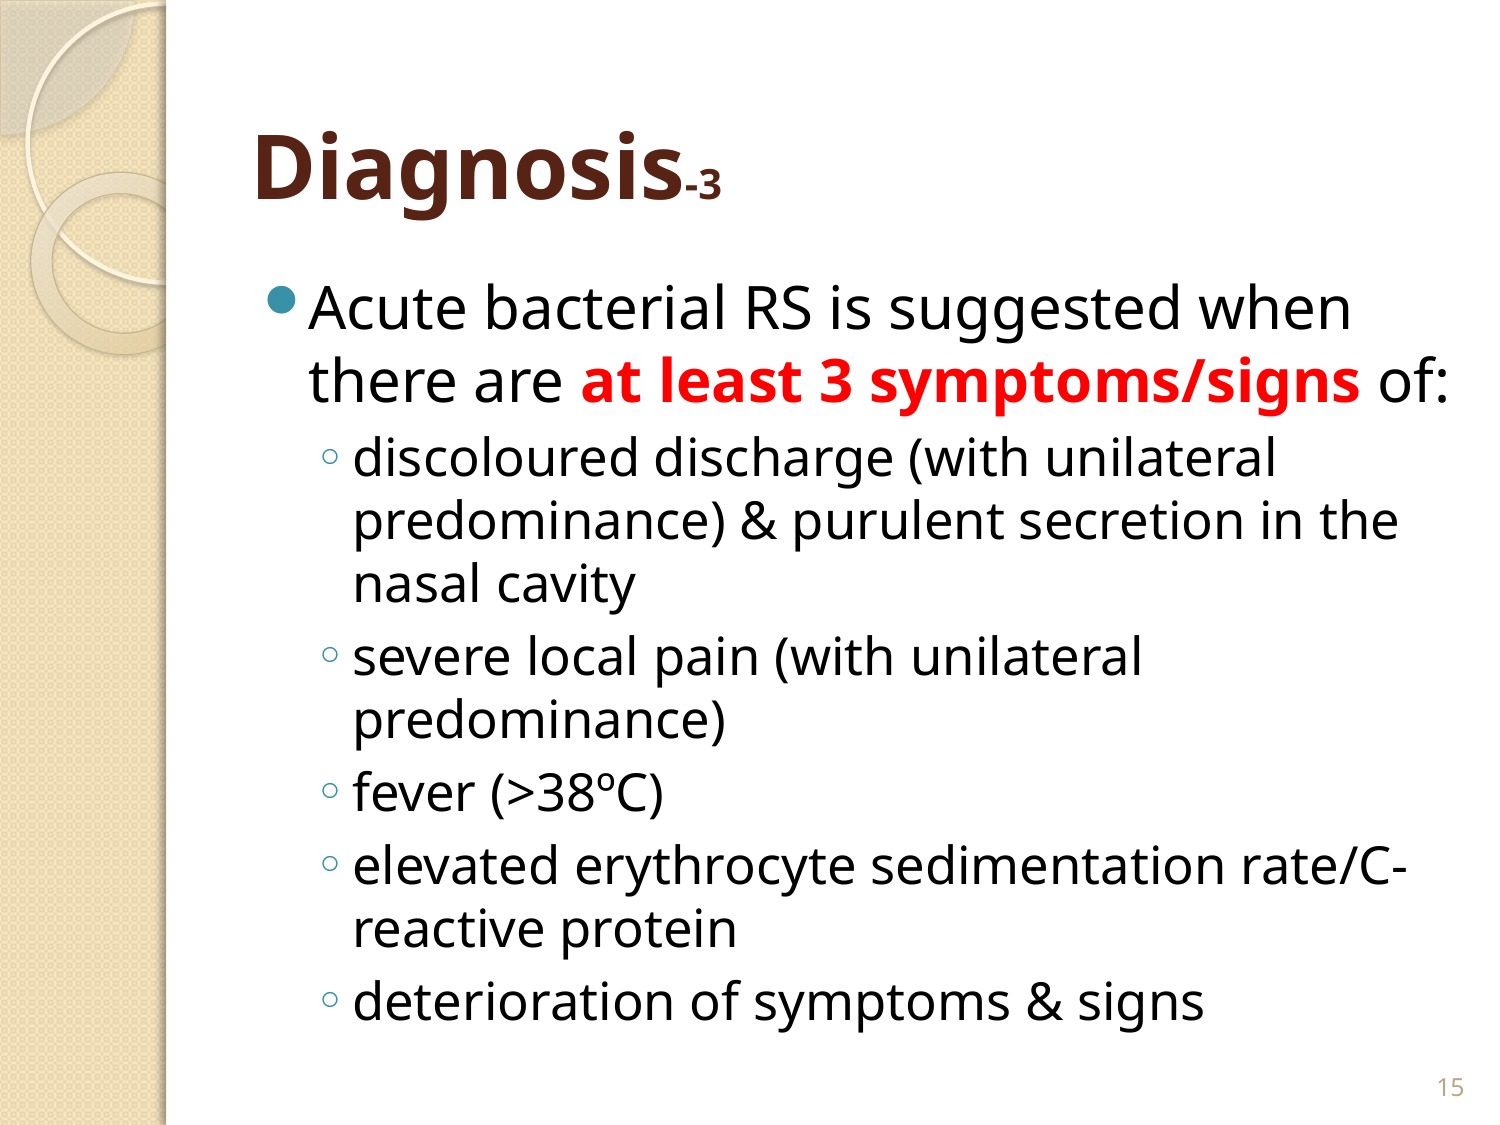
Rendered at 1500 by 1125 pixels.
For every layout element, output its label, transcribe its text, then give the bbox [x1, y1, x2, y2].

title Diagnosis-3 [235, 70, 1466, 258]
slide_number 15 [1413, 1034, 1488, 1113]
list Acute bacterial RS is suggested when there are at least 3 symptoms/signs of: discoloured discharge (with unilateral predominance) & purulent secretion in the nasal cavity severe local pain (with unilateral predominance) fever (>38ºC) elevated erythrocyte sedimentation rate/C-reactive protein deterioration of symptoms & signs [235, 262, 1466, 1050]
